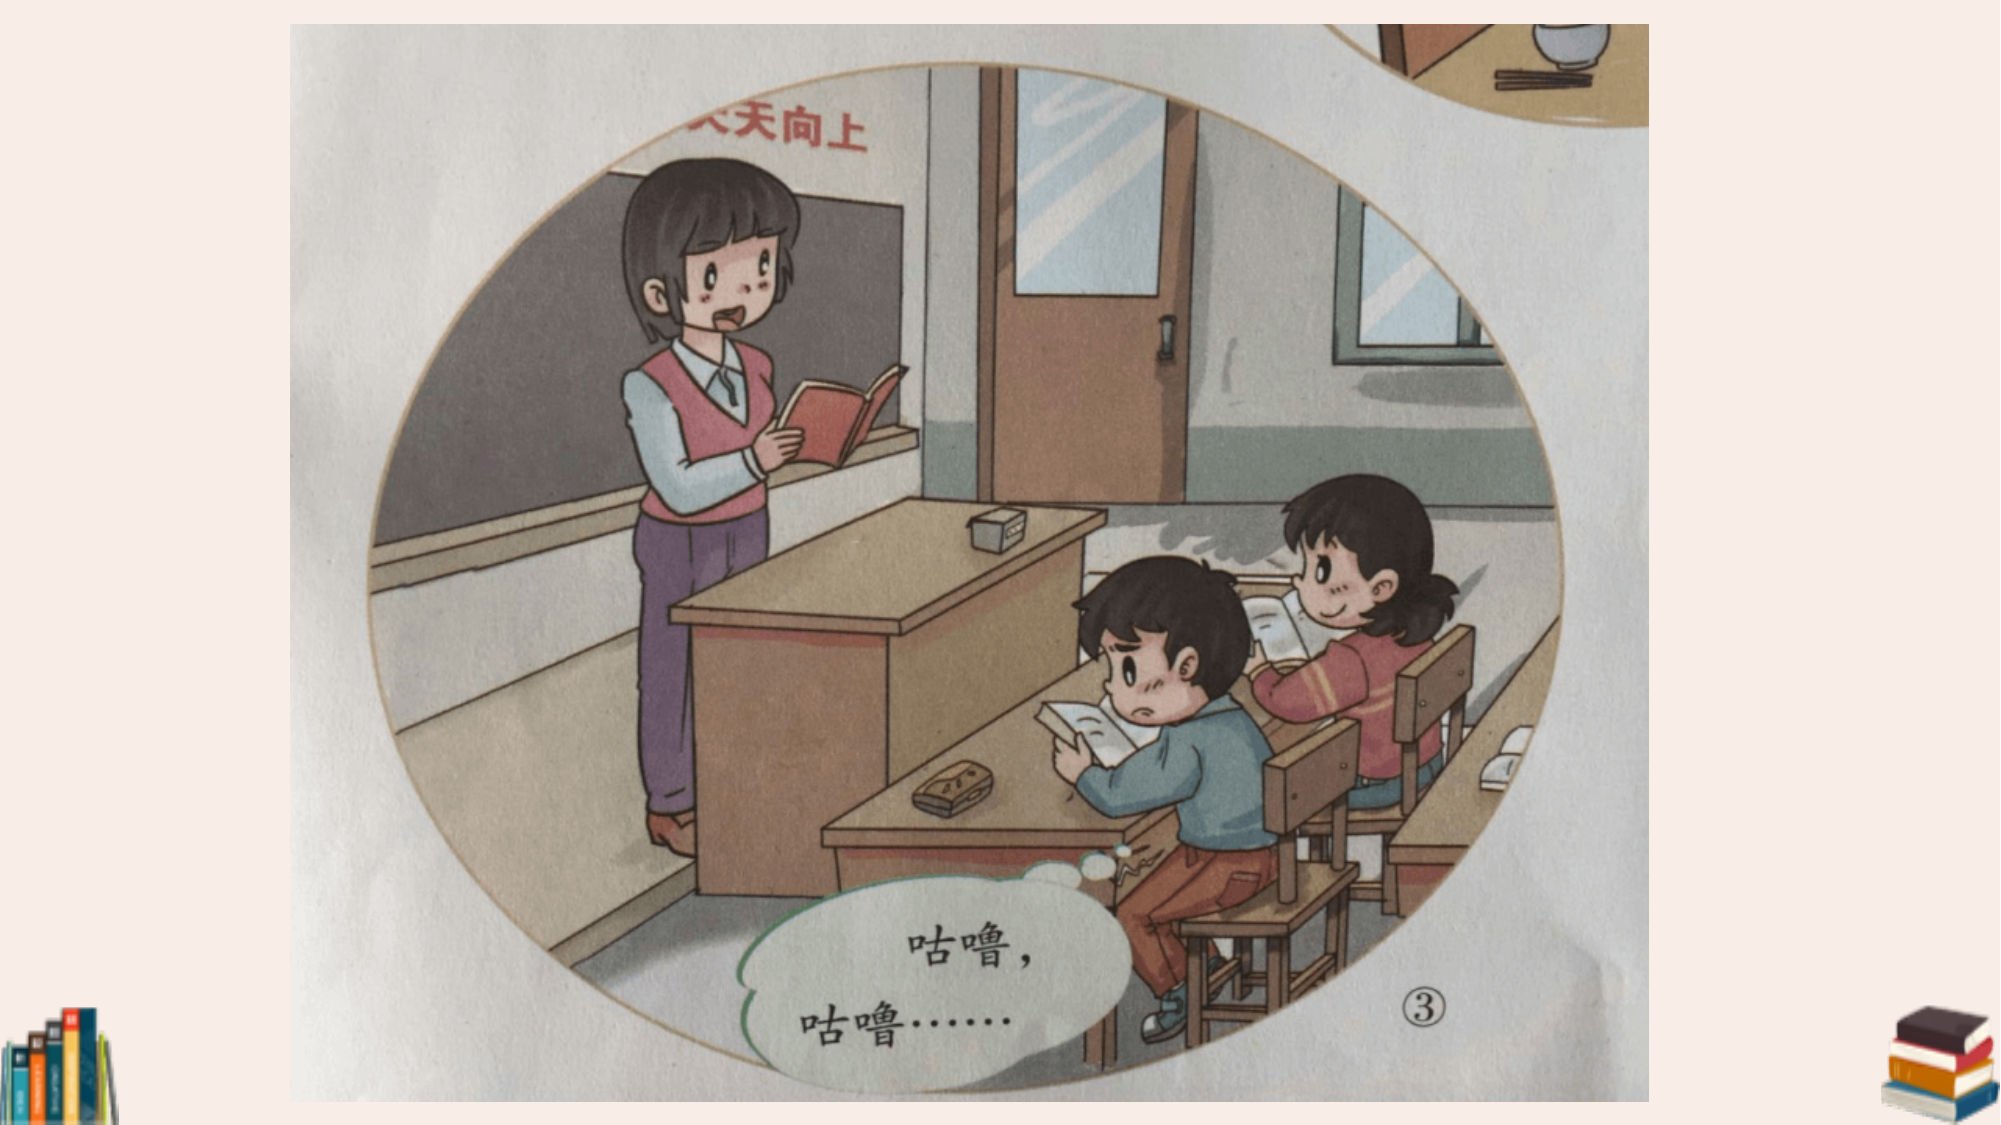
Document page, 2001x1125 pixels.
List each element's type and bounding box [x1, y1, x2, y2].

picture [0, 1006, 119, 1125]
picture [1881, 1005, 2000, 1125]
picture [290, 24, 1649, 1102]
